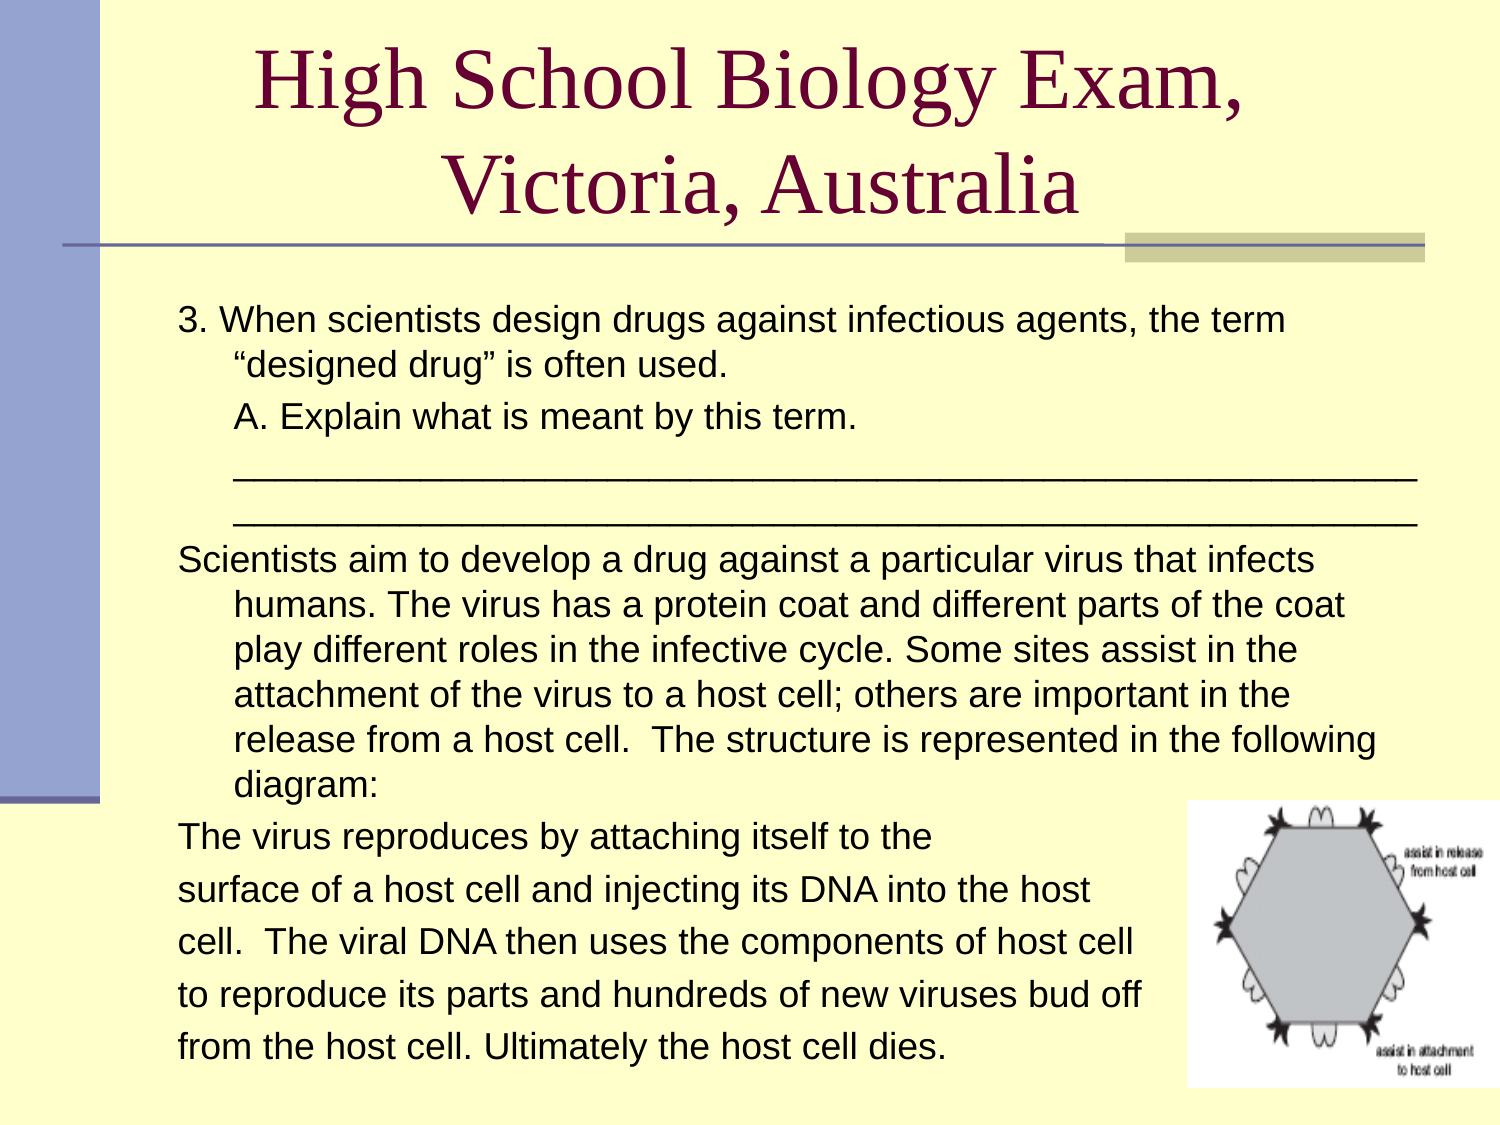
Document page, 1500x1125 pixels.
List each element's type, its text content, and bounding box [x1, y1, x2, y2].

picture [1187, 799, 1500, 1088]
title High School Biology Exam, Victoria, Australia [51, 8, 1470, 244]
list 3. When scientists design drugs against infectious agents, the term “designed drug” is often used. A. Explain what is meant by this term. __________________________________________________________________________________________________________________ Scientists aim to develop a drug against a particular virus that infects humans. The virus has a protein coat and different parts of the coat play different roles in the infective cycle. Some sites assist in the attachment of the virus to a host cell; others are important in the release from a host cell. The structure is represented in the following diagram: The virus reproduces by attaching itself to the surface of a host cell and injecting its DNA into the host cell. The viral DNA then uses the components of host cell to reproduce its parts and hundreds of new viruses bud off from the host cell. Ultimately the host cell dies. [162, 287, 1438, 963]
